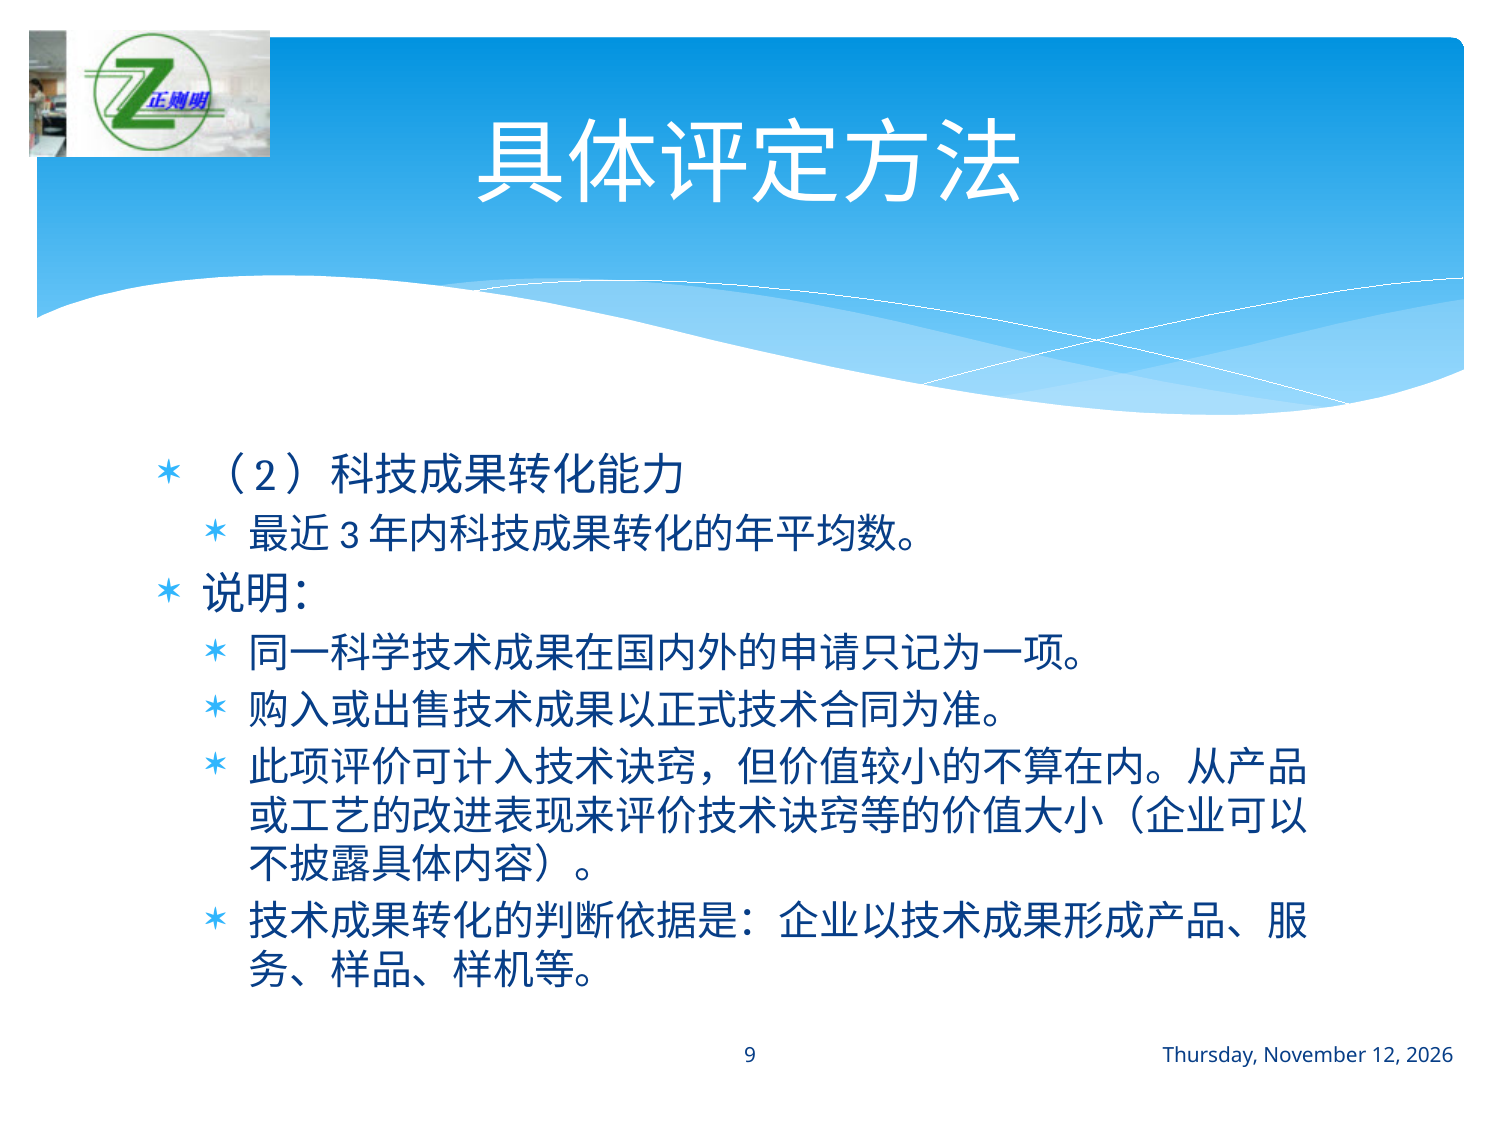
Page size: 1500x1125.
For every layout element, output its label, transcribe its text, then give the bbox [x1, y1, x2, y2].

title 具体评定方法 [75, 55, 1425, 261]
picture [29, 30, 270, 157]
list （2）科技成果转化能力 最近3年内科技成果转化的年平均数。 说明： 同一科学技术成果在国内外的申请只记为一项。 购入或出售技术成果以正式技术合同为准。 此项评价可计入技术诀窍，但价值较小的不算在内。从产品或工艺的改进表现来评价技术诀窍等的价值大小（企业可以不披露具体内容）。 技术成果转化的判断依据是：企业以技术成果形成产品、服务、样品、样机等。 [143, 438, 1359, 1005]
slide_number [847, 1025, 1469, 1086]
slide_number 9 [654, 1025, 846, 1086]
